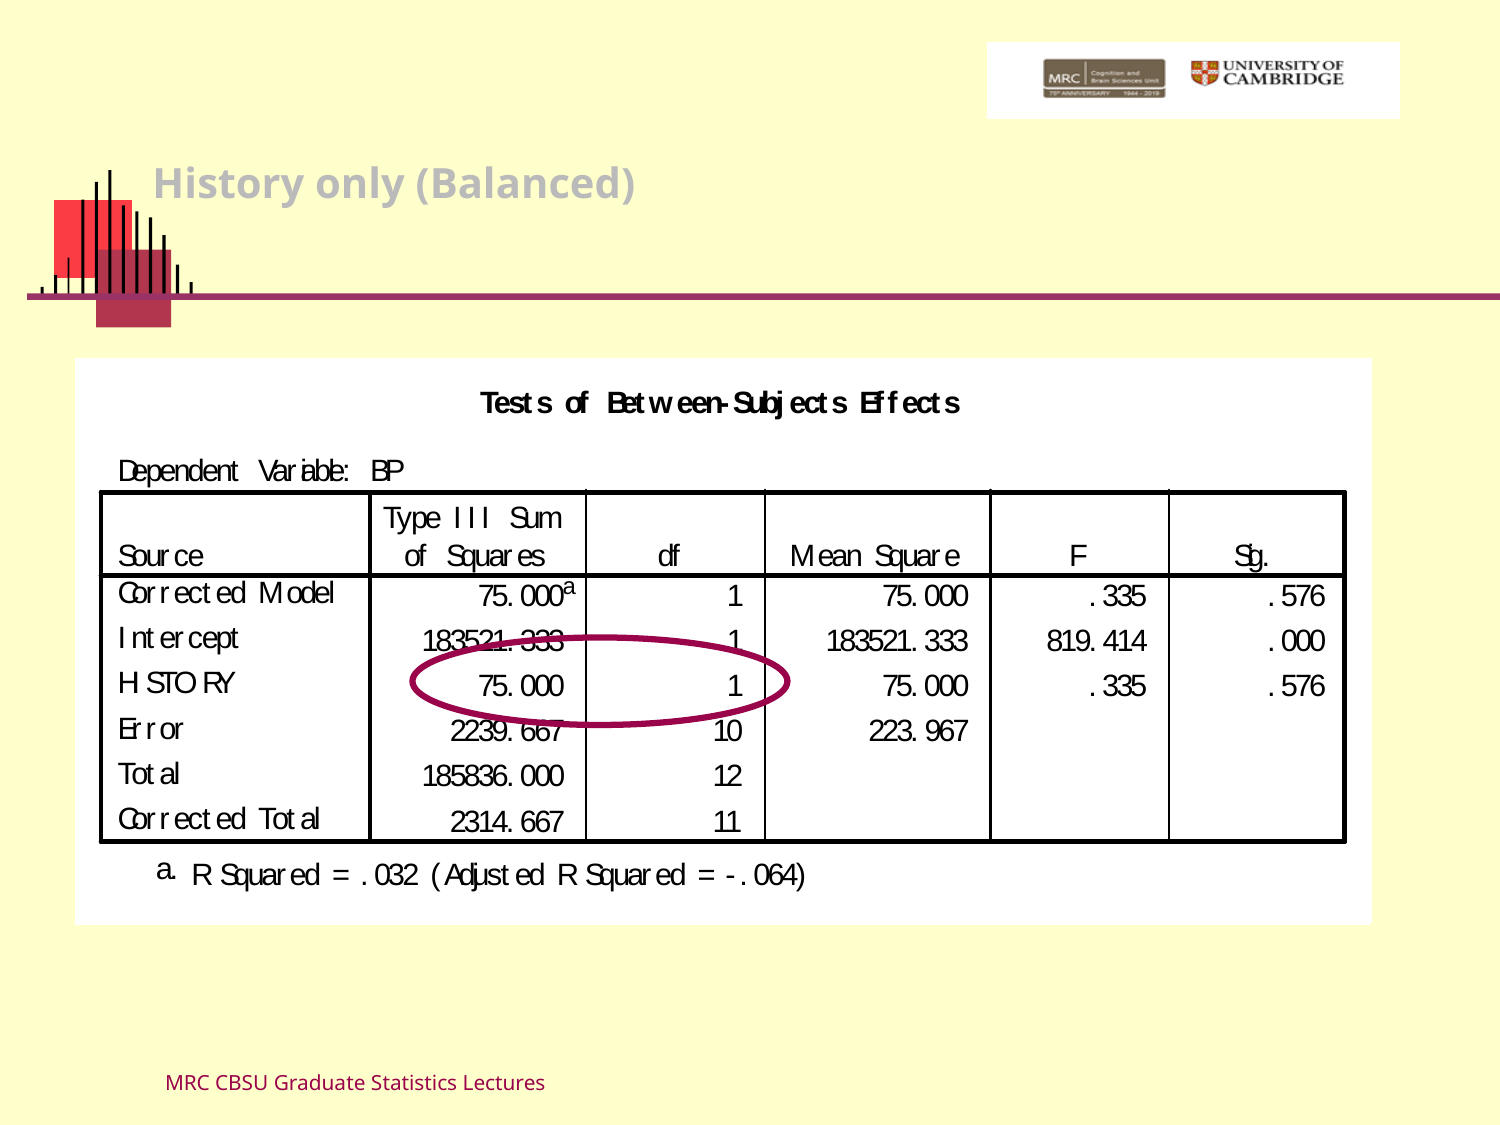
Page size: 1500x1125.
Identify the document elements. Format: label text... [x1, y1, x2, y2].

footer MRC CBSU Graduate Statistics Lectures [149, 1062, 988, 1101]
picture [987, 42, 1400, 119]
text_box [74, 358, 1426, 942]
title History only (Balanced) [137, 137, 988, 233]
